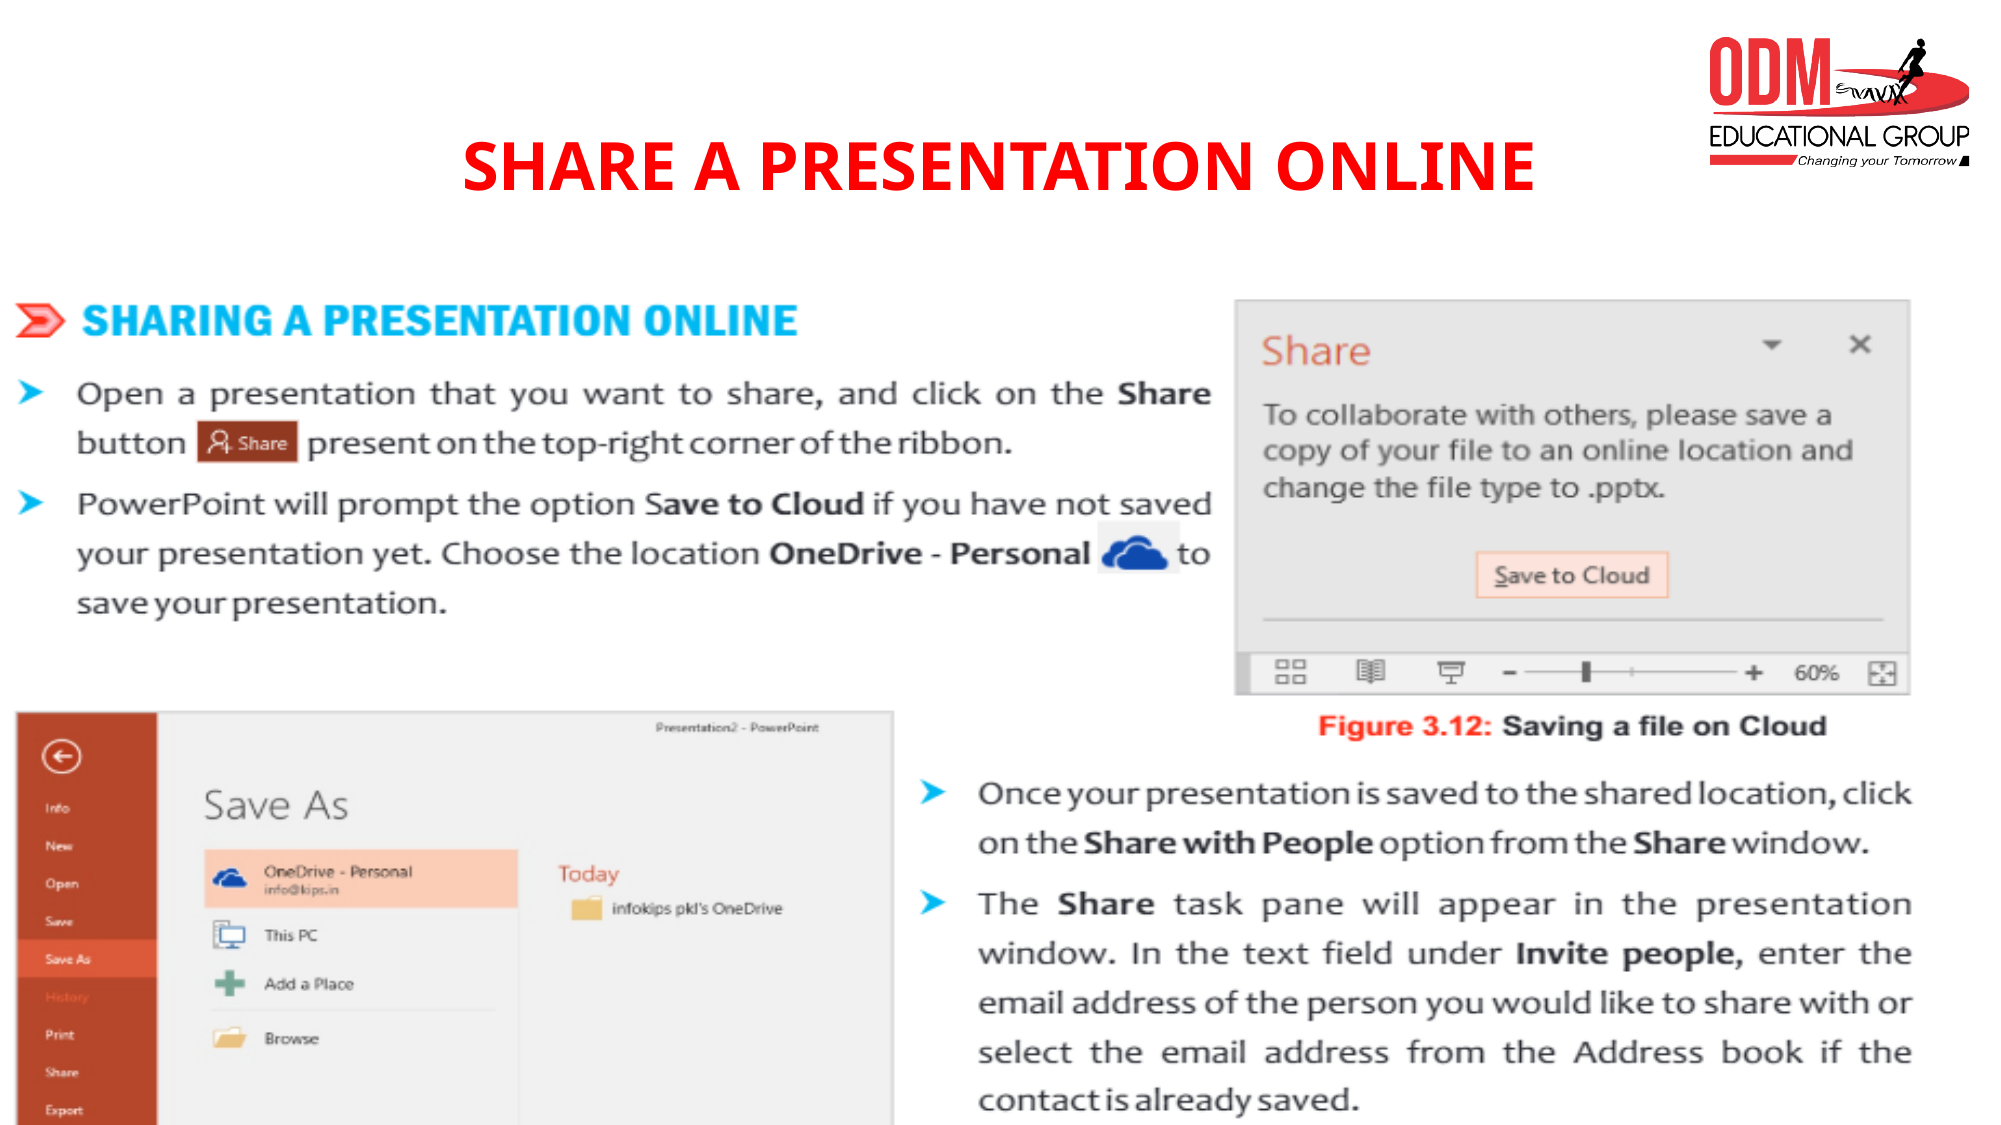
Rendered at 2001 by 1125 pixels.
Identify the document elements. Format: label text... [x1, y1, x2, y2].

picture [0, 277, 1957, 1125]
text_box [1710, 37, 1970, 167]
title SHARE A PRESENTATION ONLINE [137, 59, 1863, 277]
